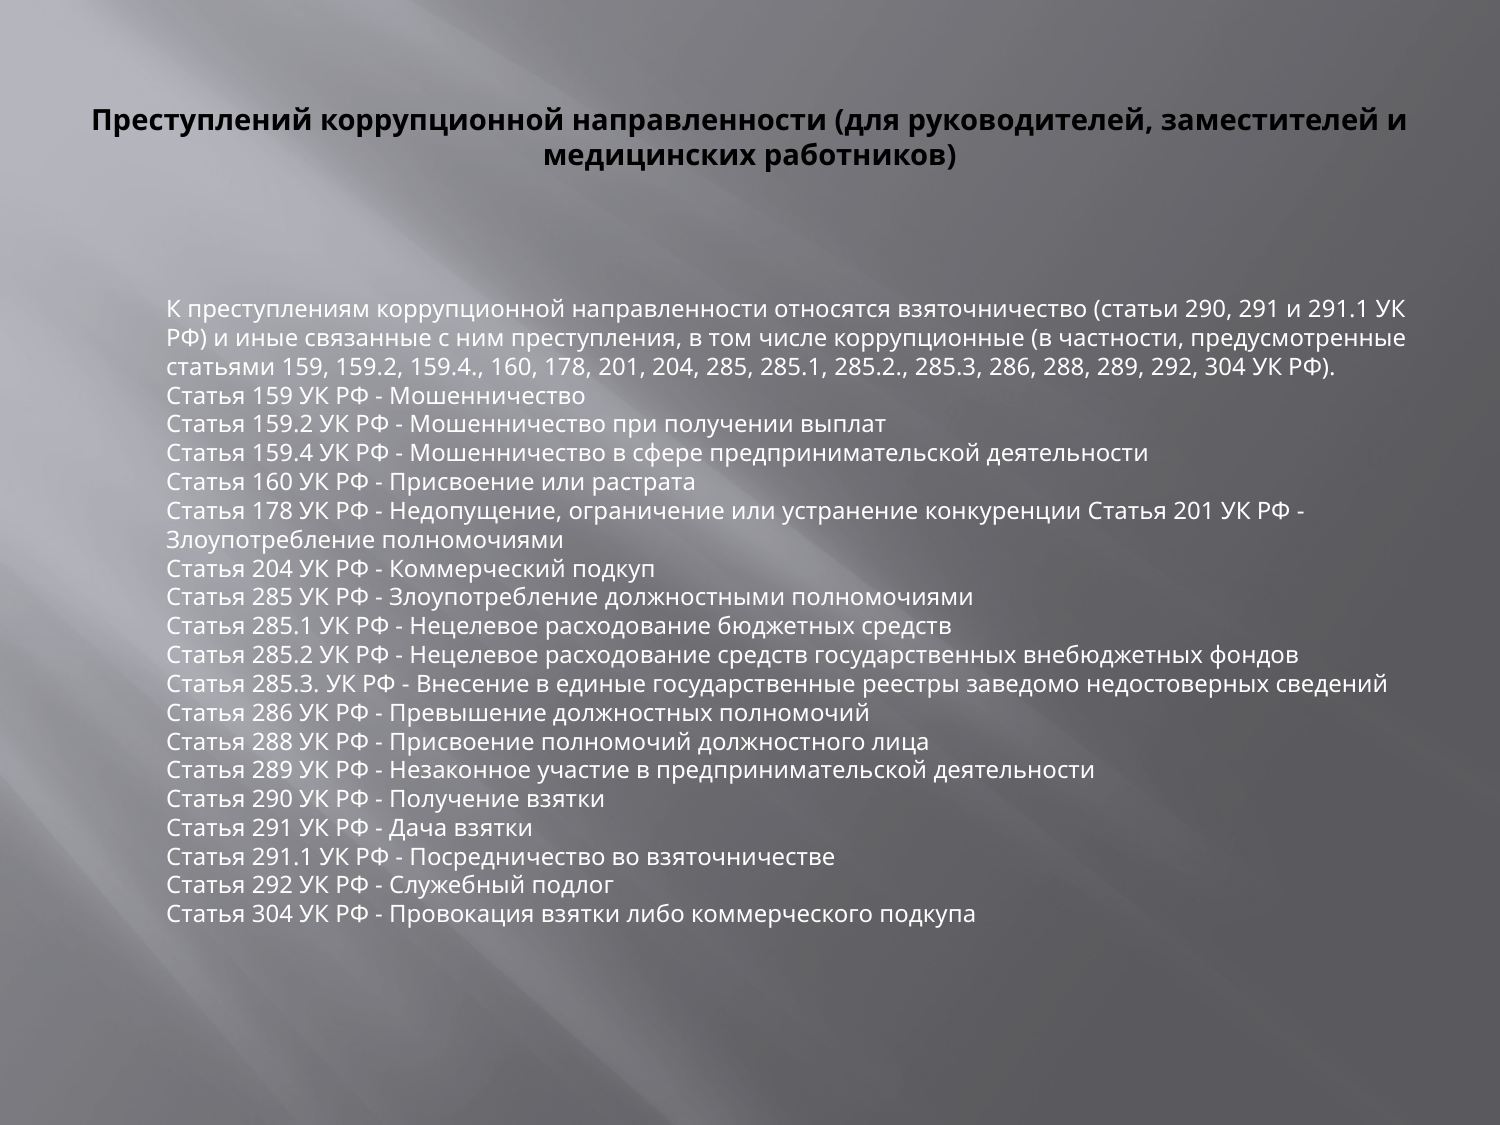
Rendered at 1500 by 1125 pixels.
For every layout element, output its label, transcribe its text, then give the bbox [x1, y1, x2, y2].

title Преступлений коррупционной направленности (для руководителей, заместителей и медицинских работников) [75, 93, 1425, 233]
list К преступлениям коррупционной направленности относятся взяточничество (статьи 290, 291 и 291.1 УК РФ) и иные связанные с ним преступления, в том числе коррупционные (в частности, предусмотренные статьями 159, 159.2, 159.4., 160, 178, 201, 204, 285, 285.1, 285.2., 285.3, 286, 288, 289, 292, 304 УК РФ). Статья 159 УК РФ - Мошенничество Статья 159.2 УК РФ - Мошенничество при получении выплат Статья 159.4 УК РФ - Мошенничество в сфере предпринимательской деятельности Статья 160 УК РФ - Присвоение или растрата Статья 178 УК РФ - Недопущение, ограничение или устранение конкуренции Статья 201 УК РФ - Злоупотребление полномочиями Статья 204 УК РФ - Коммерческий подкуп Статья 285 УК РФ - Злоупотребление должностными полномочиями Статья 285.1 УК РФ - Нецелевое расходование бюджетных средств Статья 285.2 УК РФ - Нецелевое расходование средств государственных внебюджетных фондов Статья 285.3. УК РФ - Внесение в единые государственные реестры заведомо недостоверных сведений Статья 286 УК РФ - Превышение должностных полномочий Статья 288 УК РФ - Присвоение полномочий должностного лица Статья 289 УК РФ - Незаконное участие в предпринимательской деятельности Статья 290 УК РФ - Получение взятки Статья 291 УК РФ - Дача взятки Статья 291.1 УК РФ - Посредничество во взяточничестве Статья 292 УК РФ - Служебный подлог Статья 304 УК РФ - Провокация взятки либо коммерческого подкупа [75, 262, 1425, 1035]
